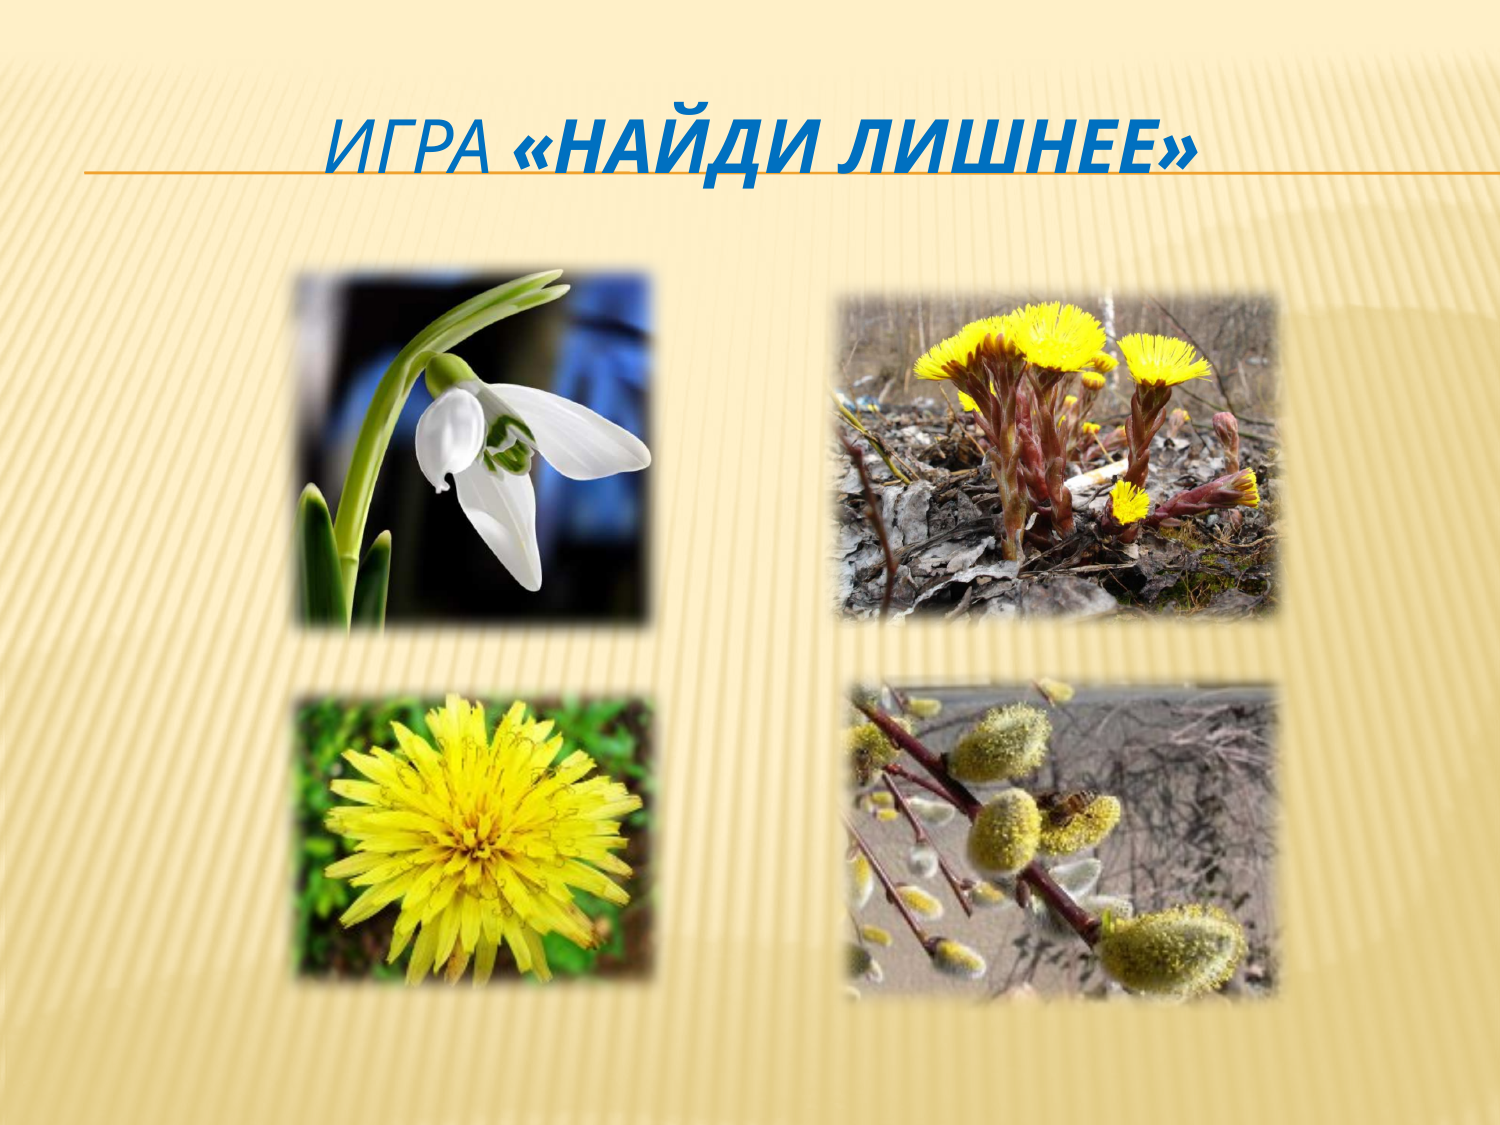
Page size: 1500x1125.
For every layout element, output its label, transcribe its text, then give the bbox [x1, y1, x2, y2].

picture [832, 668, 1294, 1015]
picture [820, 278, 1294, 634]
title Игра «Найди лишнее» [49, 75, 1475, 213]
picture [277, 255, 668, 646]
picture [277, 680, 672, 1000]
